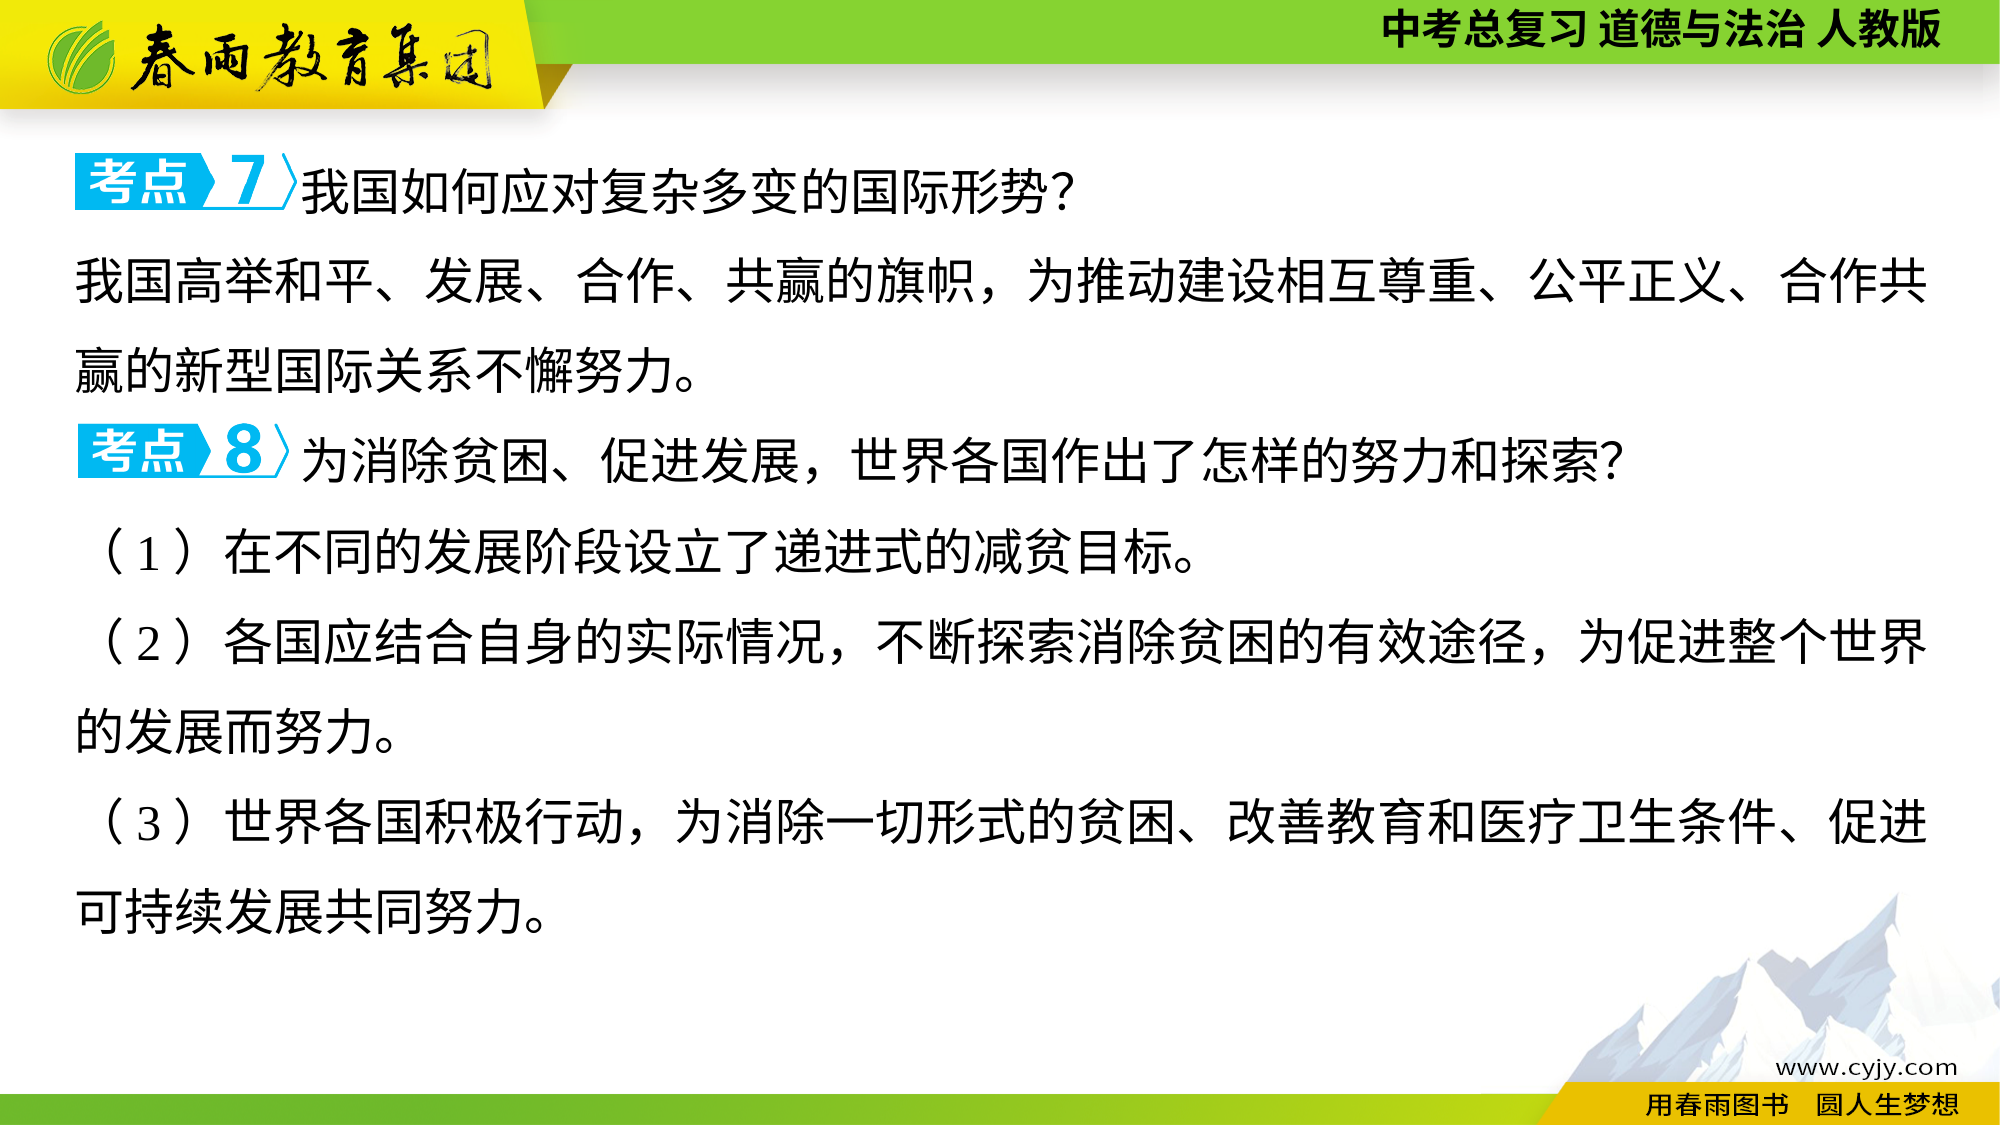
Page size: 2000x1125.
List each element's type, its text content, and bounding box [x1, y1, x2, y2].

list 我国如何应对复杂多变的国际形势？ 我国高举和平、发展、合作、共赢的旗帜，为推动建设相互尊重、公平正义、合作共赢的新型国际关系不懈努力。 为消除贫困、促进发展，世界各国作出了怎样的努力和探索？ （1）在不同的发展阶段设立了递进式的减贫目标。 （2）各国应结合自身的实际情况，不断探索消除贫困的有效途径，为促进整个世界的发展而努力。 （3）世界各国积极行动，为消除一切形式的贫困、改善教育和医疗卫生条件、促进可持续发展共同努力。 [59, 122, 1944, 956]
picture [0, 0, 2000, 1125]
